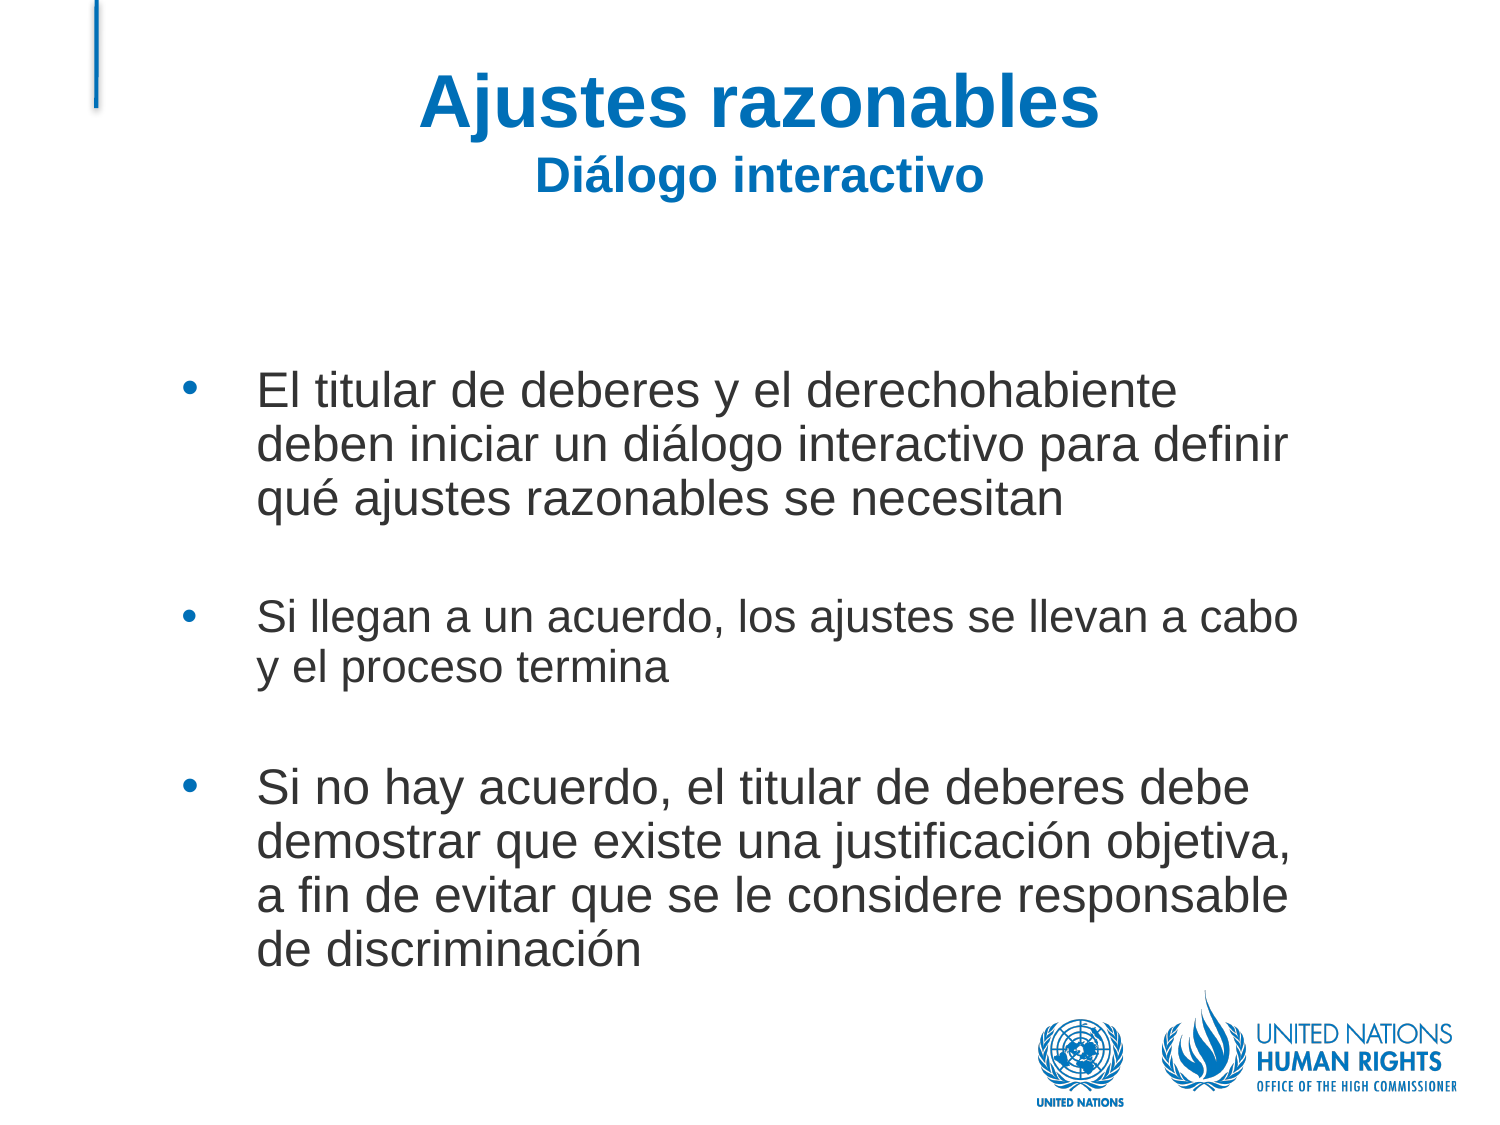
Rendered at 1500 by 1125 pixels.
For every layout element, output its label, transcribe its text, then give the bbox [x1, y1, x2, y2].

title Ajustes razonables Diálogo interactivo [64, 45, 1456, 224]
text_box El titular de deberes y el derechohabiente deben iniciar un diálogo interactivo para definir qué ajustes razonables se necesitan Si llegan a un acuerdo, los ajustes se llevan a cabo y el proceso termina Si no hay acuerdo, el titular de deberes debe demostrar que existe una justificación objetiva, a fin de evitar que se le considere responsable de discriminación [166, 256, 1325, 925]
picture [1037, 990, 1457, 1107]
